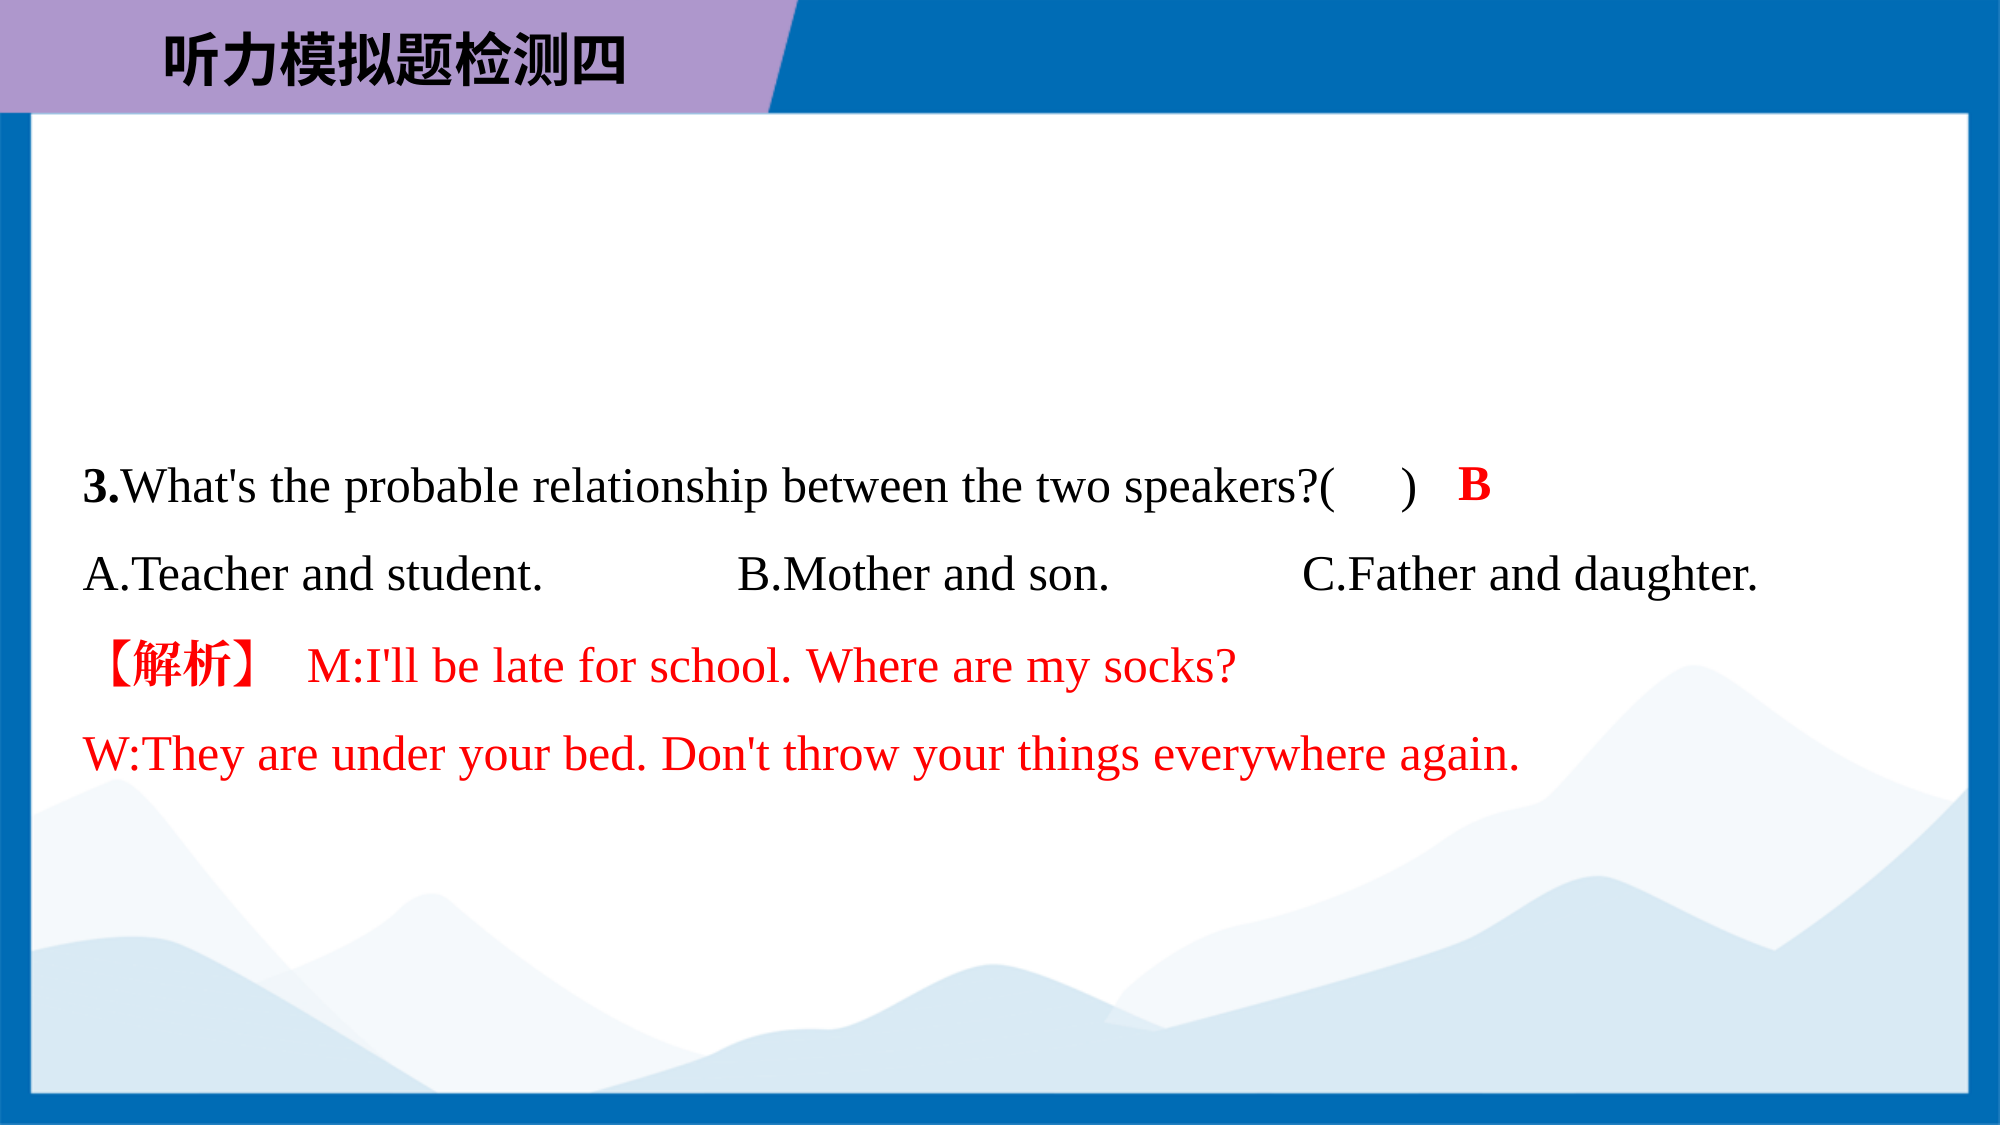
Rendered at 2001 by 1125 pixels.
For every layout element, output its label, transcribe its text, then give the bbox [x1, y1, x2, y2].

text_box 【解析】 M:I'll be late for school. Where are my socks? W:They are under your bed. Don't throw your things everywhere again. [82, 601, 1917, 771]
text_box 3.What's the probable relationship between the two speakers?( ) [82, 424, 1917, 503]
text_box A.Teacher and student. B.Mother and son. C.Father and daughter. [82, 512, 1917, 591]
picture [0, 0, 2000, 1125]
text_box B [1439, 423, 1510, 502]
